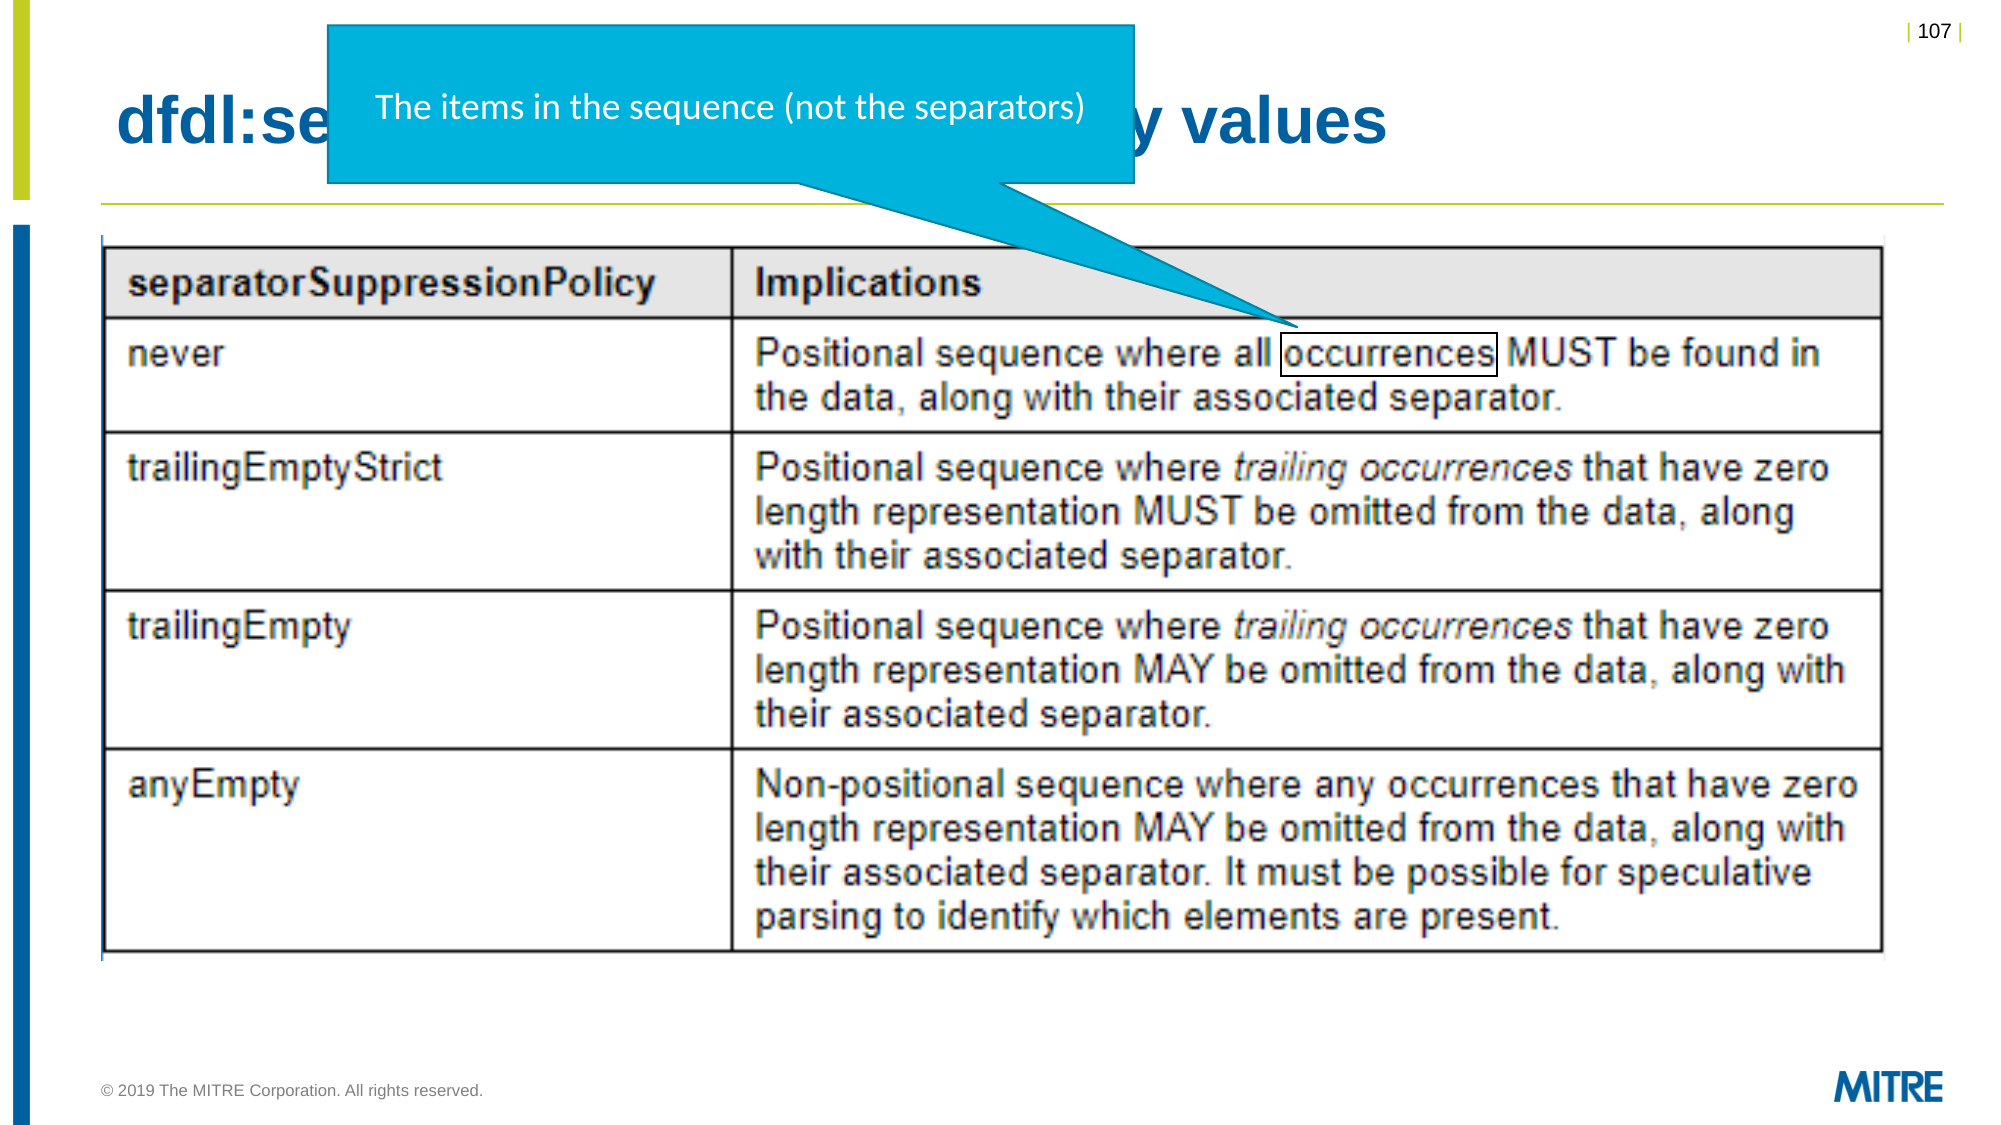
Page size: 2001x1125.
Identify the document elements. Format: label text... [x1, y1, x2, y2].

title dfdl:separatorSuppressionPolicy values [101, 60, 326, 184]
text_box The items in the sequence (not the separators) [326, 24, 1135, 235]
picture [101, 235, 1886, 961]
title dfdl:separatorSuppressionPolicy values [1135, 60, 1945, 184]
picture [1834, 1068, 1945, 1109]
footer © 2019 The MITRE Corporation. All rights reserved. [101, 1069, 1338, 1110]
